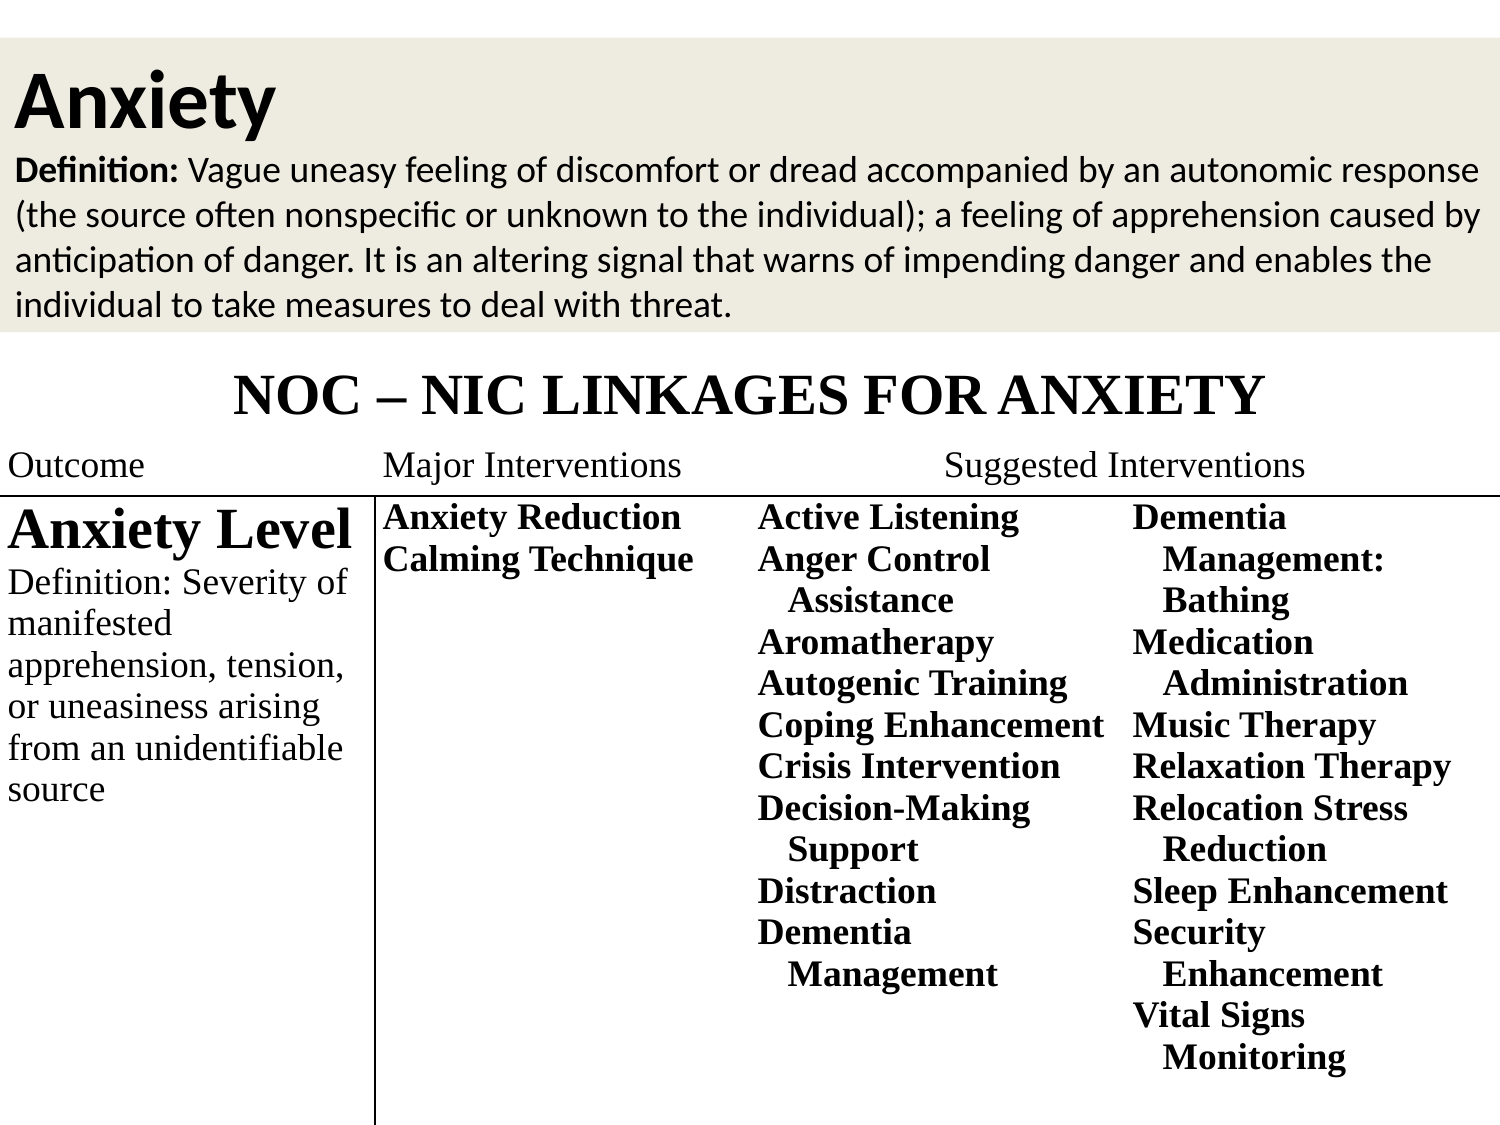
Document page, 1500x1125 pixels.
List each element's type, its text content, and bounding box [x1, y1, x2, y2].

table_cell Major Interventions [375, 444, 750, 495]
table_cell Active Listening Anger Control Assistance Aromatherapy Autogenic Training Coping Enhancement Crisis Intervention Decision-Making Support Distraction Dementia Management [750, 497, 1125, 1125]
table_cell Dementia Management: Bathing Medication Administration Music Therapy Relaxation Therapy Relocation Stress Reduction Sleep Enhancement Security Enhancement Vital Signs Monitoring [1125, 497, 1500, 1125]
table_cell Outcome [0, 444, 375, 495]
table_cell Anxiety Level Definition: Severity of manifested apprehension, tension, or uneasiness arising from an unidentifiable source [0, 497, 374, 1125]
table_header NOC – NIC Linkages for Anxiety [0, 362, 1500, 444]
table_cell Anxiety Reduction Calming Technique [376, 497, 750, 1125]
table_cell Suggested Interventions [750, 444, 1500, 495]
text_box Anxiety Definition: Vague uneasy feeling of discomfort or dread accompanied by an autonomic response (the source often nonspecific or unknown to the individual); a feeling of apprehension caused by anticipation of danger. It is an altering signal that warns of impending danger and enables the individual to take measures to deal with threat. [0, 37, 1500, 333]
